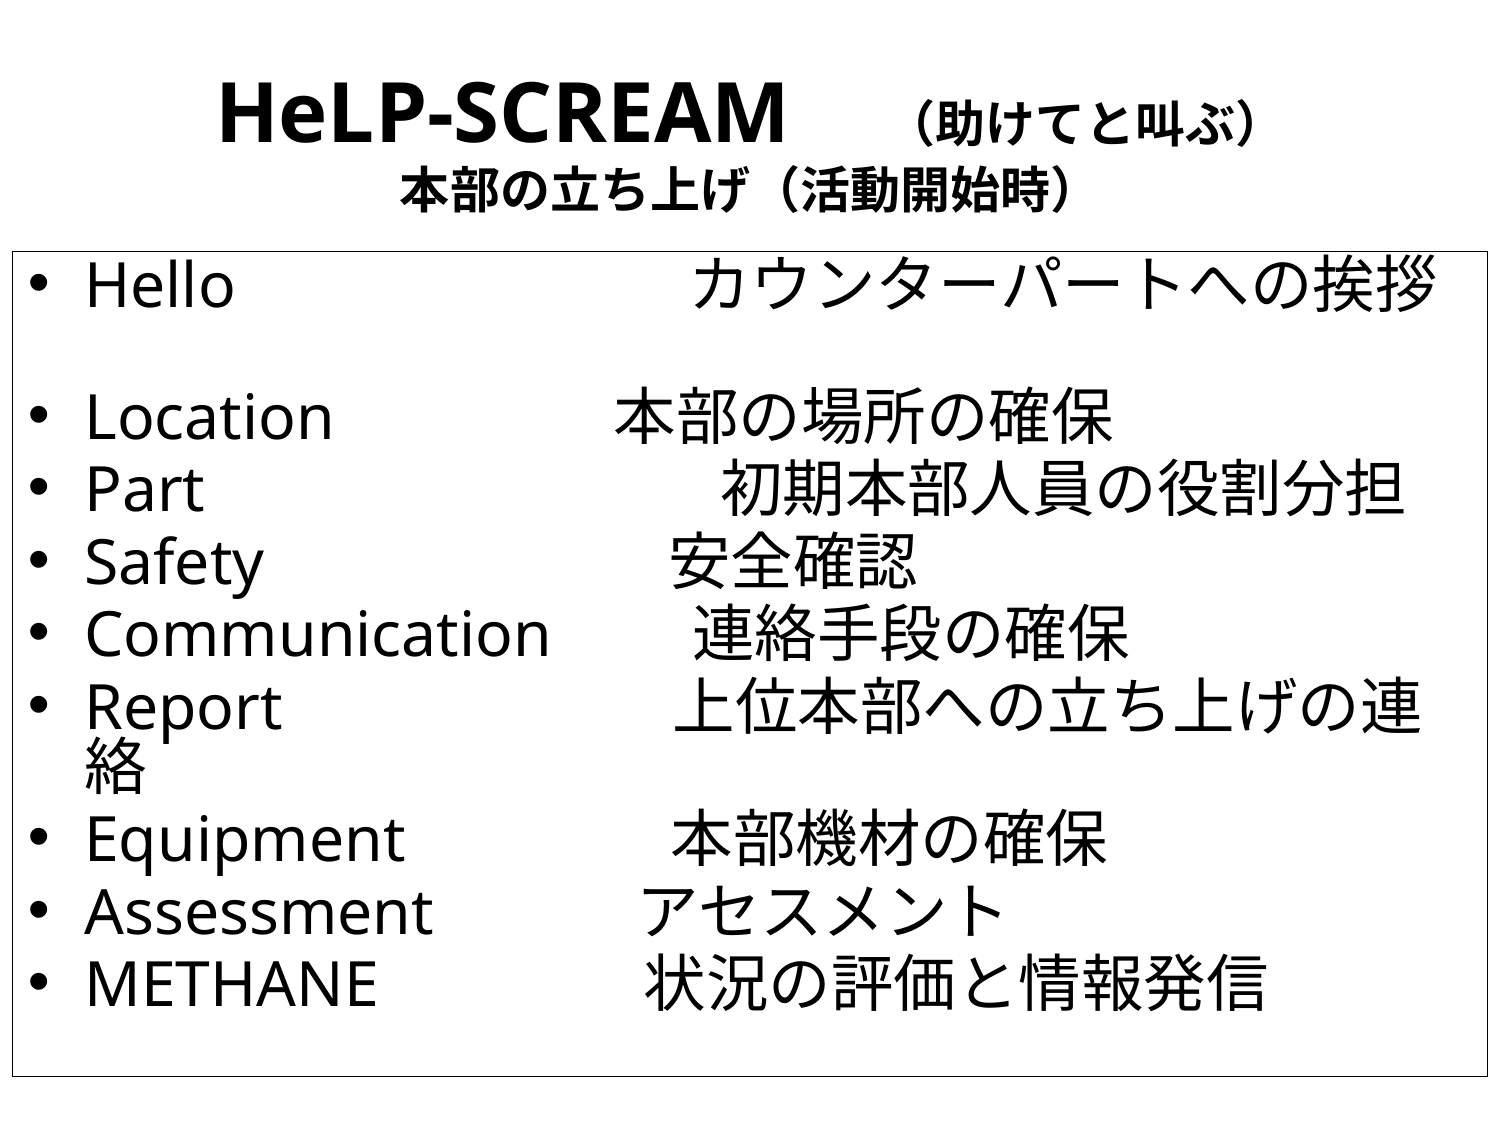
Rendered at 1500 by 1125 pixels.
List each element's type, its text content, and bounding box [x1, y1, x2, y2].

title HeLP-SCREAM （助けてと叫ぶ） 本部の立ち上げ（活動開始時） [75, 45, 1425, 233]
list Hello カウンターパートへの挨拶 Location 本部の場所の確保 Part 初期本部人員の役割分担 Safety 安全確認 Communication 連絡手段の確保 Report 上位本部への立ち上げの連絡 Equipment 本部機材の確保 Assessment アセスメント METHANE 状況の評価と情報発信 [12, 251, 1488, 1077]
